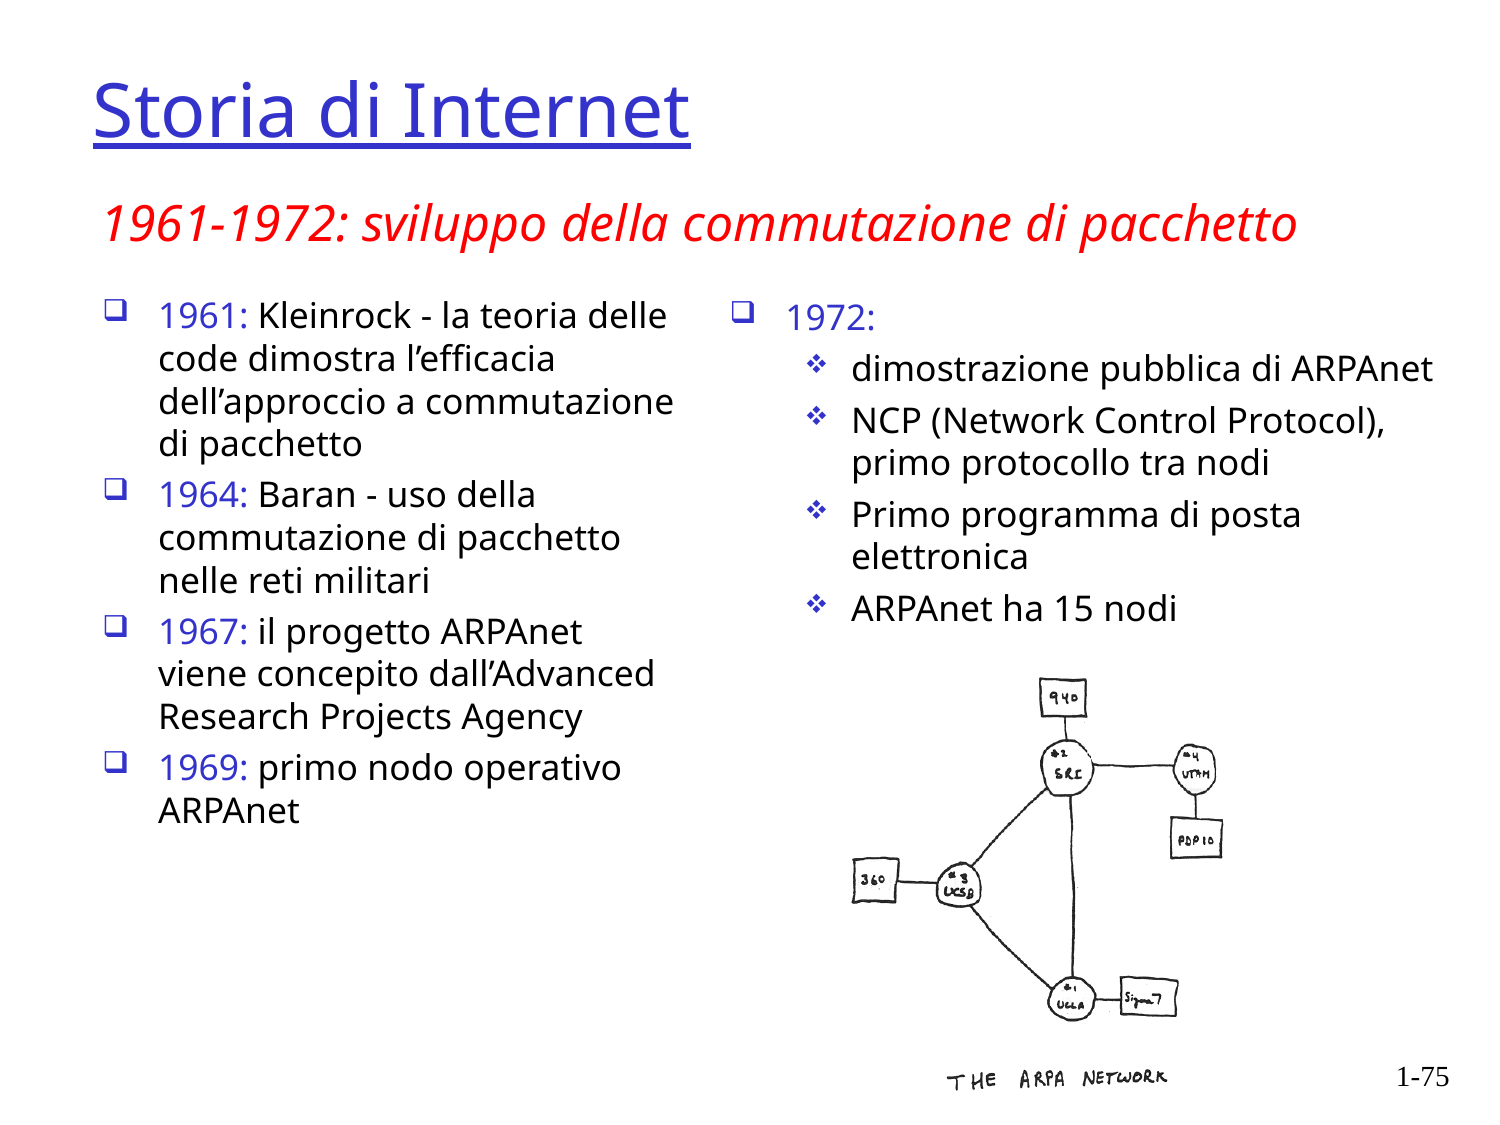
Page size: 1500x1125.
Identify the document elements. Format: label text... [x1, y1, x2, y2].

title Storia di Internet [77, 54, 1354, 162]
list 1961: Kleinrock - la teoria delle code dimostra l’efficacia dell’approccio a commutazione di pacchetto 1964: Baran - uso della commutazione di pacchetto nelle reti militari 1967: il progetto ARPAnet viene concepito dall’Advanced Research Projects Agency 1969: primo nodo operativo ARPAnet [87, 285, 694, 1018]
text_box 1961-1972: sviluppo della commutazione di pacchetto [85, 168, 1361, 275]
slide_number 1-75 [1362, 1049, 1465, 1125]
picture [780, 650, 1270, 1125]
list 1972: dimostrazione pubblica di ARPAnet NCP (Network Control Protocol), primo protocollo tra nodi Primo programma di posta elettronica ARPAnet ha 15 nodi [714, 287, 1500, 1018]
